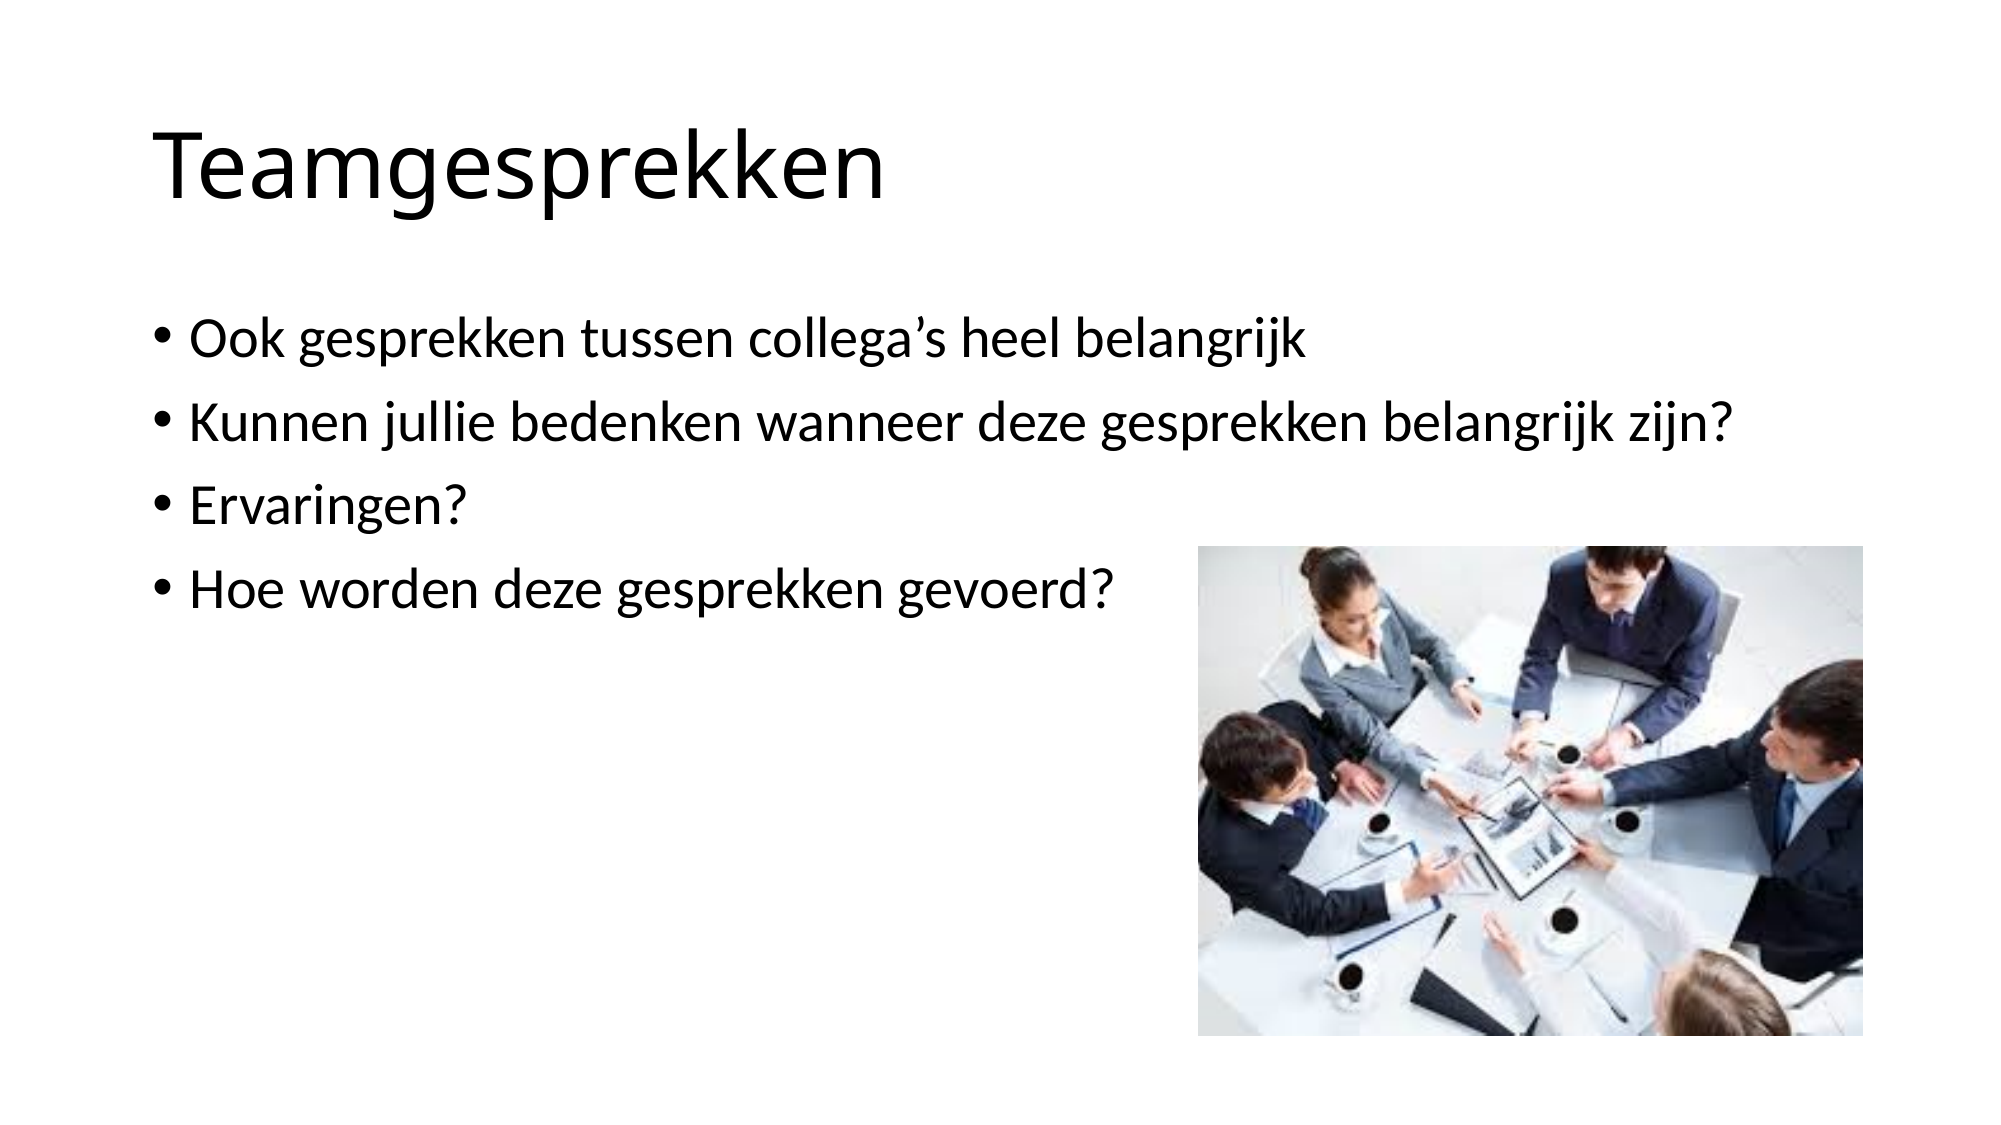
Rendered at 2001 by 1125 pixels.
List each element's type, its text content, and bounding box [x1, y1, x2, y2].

picture [1198, 546, 1863, 1036]
list Ook gesprekken tussen collega’s heel belangrijk Kunnen jullie bedenken wanneer deze gesprekken belangrijk zijn? Ervaringen? Hoe worden deze gesprekken gevoerd? [137, 299, 1863, 1014]
title Teamgesprekken [137, 59, 1863, 278]
